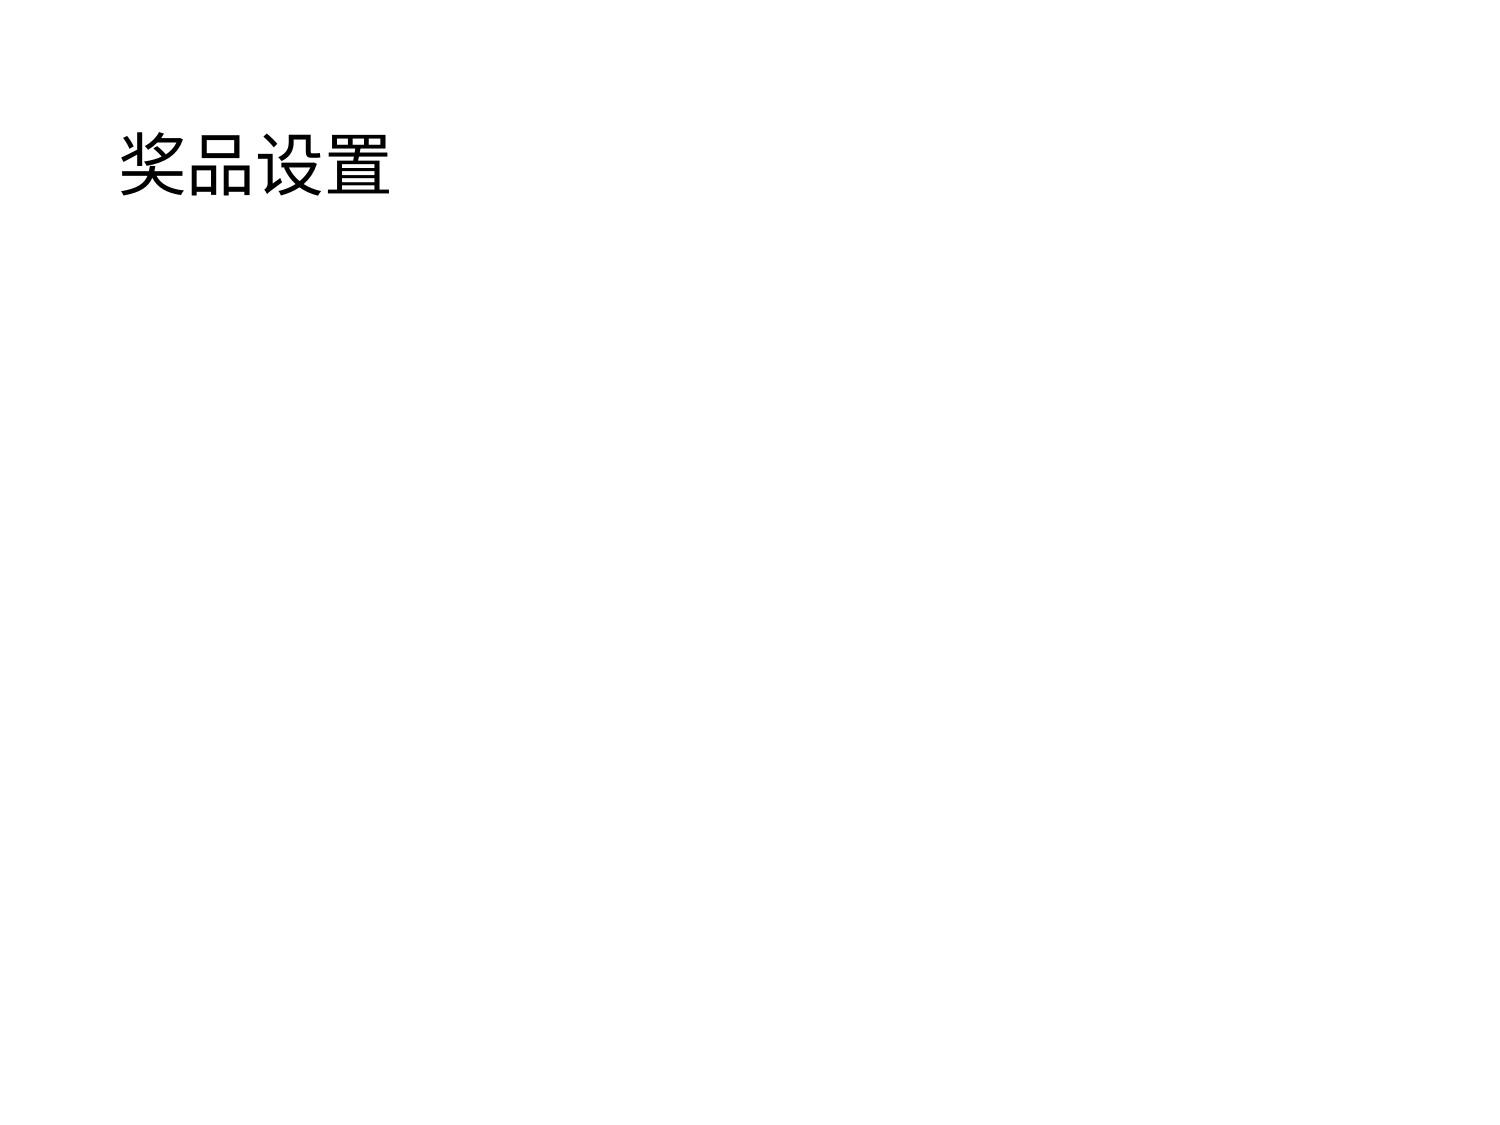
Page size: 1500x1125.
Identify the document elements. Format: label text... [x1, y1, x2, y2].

title 奖品设置 [103, 59, 1397, 278]
